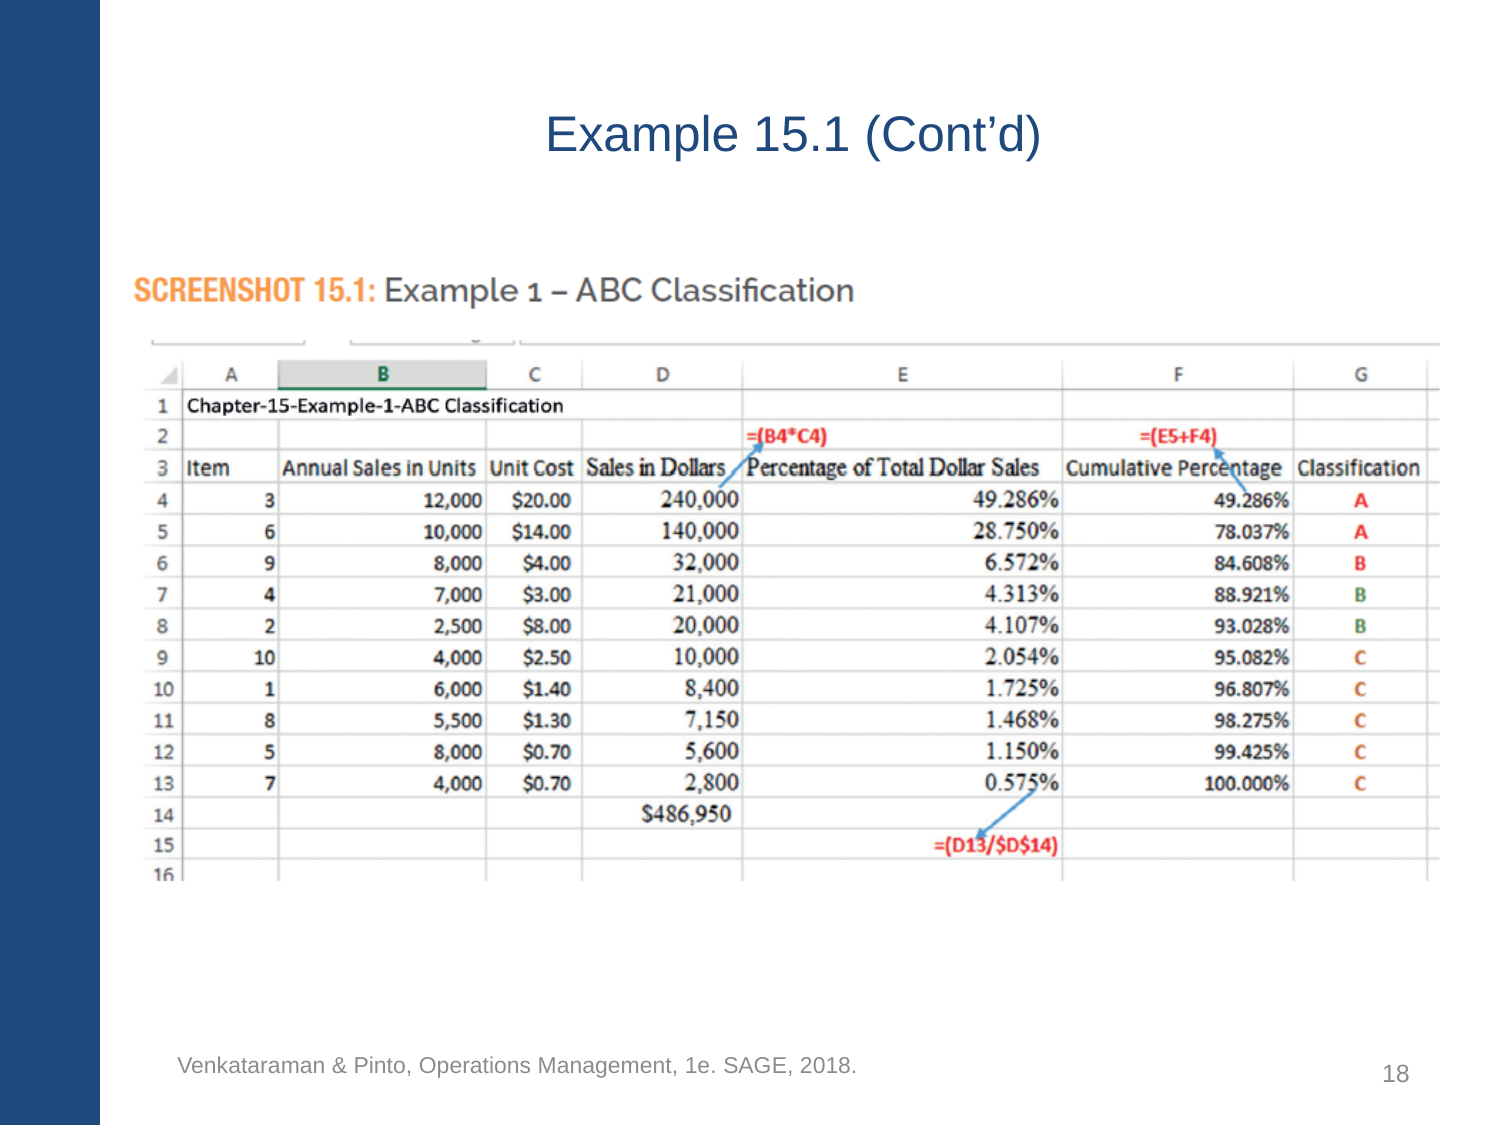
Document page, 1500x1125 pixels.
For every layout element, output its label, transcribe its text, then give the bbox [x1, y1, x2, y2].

footer Venkataraman & Pinto, Operations Management, 1e. SAGE, 2018. [162, 1042, 1313, 1103]
slide_number 18 [1350, 1042, 1425, 1103]
picture [124, 249, 1484, 915]
title Example 15.1 (Cont’d) [162, 37, 1425, 225]
